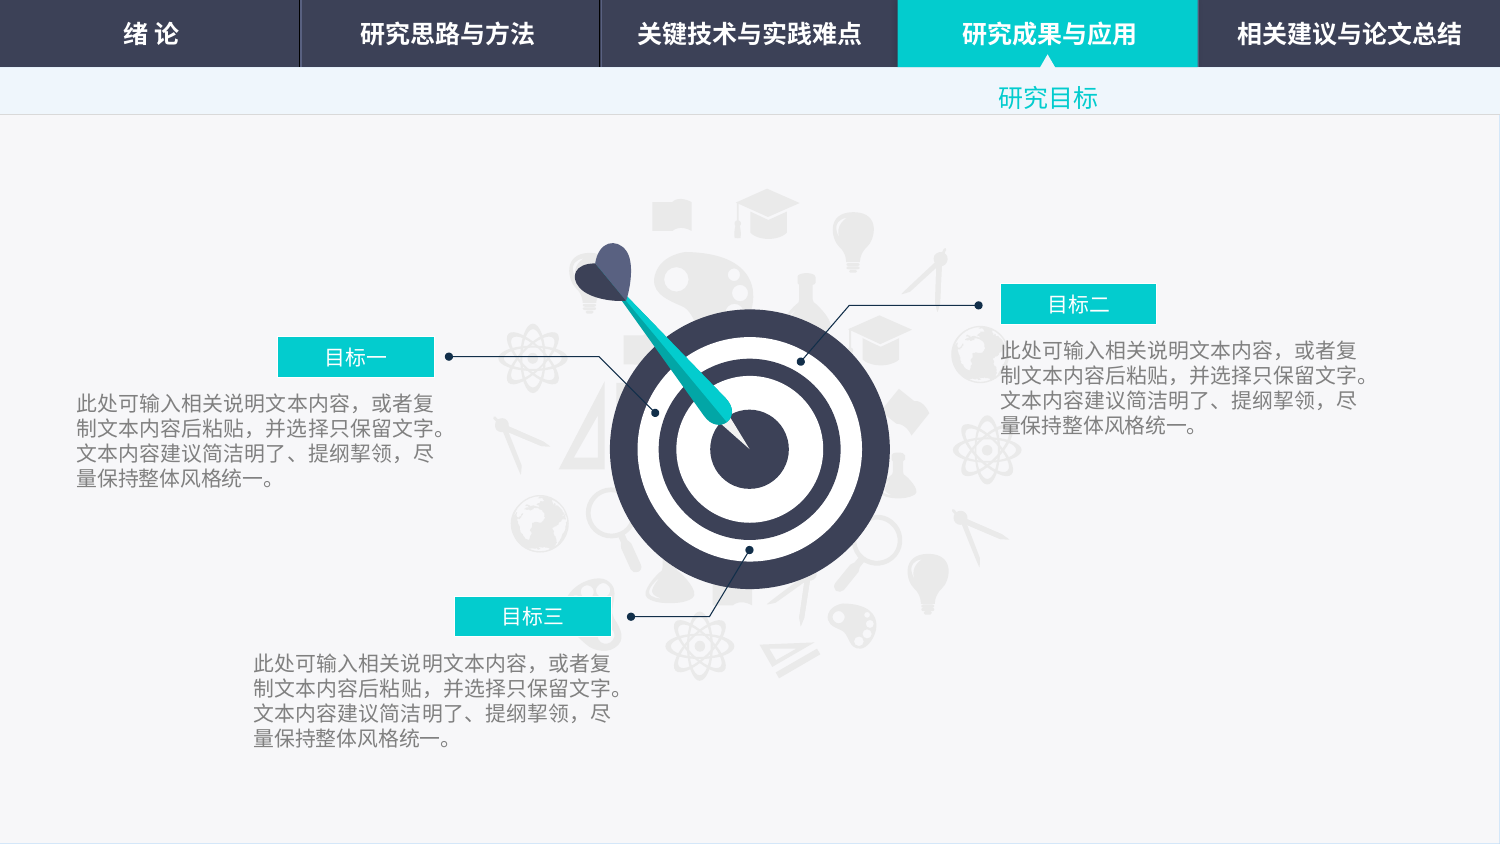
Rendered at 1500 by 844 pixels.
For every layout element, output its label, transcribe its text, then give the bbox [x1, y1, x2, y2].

text_box 目标一 [275, 335, 436, 379]
text_box 绪 论 [0, 9, 297, 59]
text_box 目标二 [1026, 282, 1159, 326]
text_box 此处可输入相关说明文本内容，或者复制文本内容后粘贴，并选择只保留文字。文本内容建议简洁明了、提纲挈领，尽量保持整体风格统一。 [1026, 338, 1358, 439]
text_box 研究成果与应用 [899, 9, 1199, 59]
text_box 关键技术与实践难点 [599, 9, 899, 59]
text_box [569, 237, 750, 450]
text_box [444, 352, 487, 368]
text_box 此处可输入相关说明文本内容，或者复制文本内容后粘贴，并选择只保留文字。文本内容建议简洁明了、提纲挈领，尽量保持整体风格统一。 [253, 650, 612, 751]
text_box 相关建议与论文总结 [1199, 9, 1500, 59]
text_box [492, 188, 1022, 681]
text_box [609, 309, 891, 590]
text_box 此处可输入相关说明文本内容，或者复制文本内容后粘贴，并选择只保留文字。文本内容建议简洁明了、提纲挈领，尽量保持整体风格统一。 [76, 391, 435, 492]
text_box 目标三 [453, 594, 487, 639]
text_box 研究思路与方法 [297, 9, 599, 59]
text_box 研究目标 [983, 59, 1114, 120]
